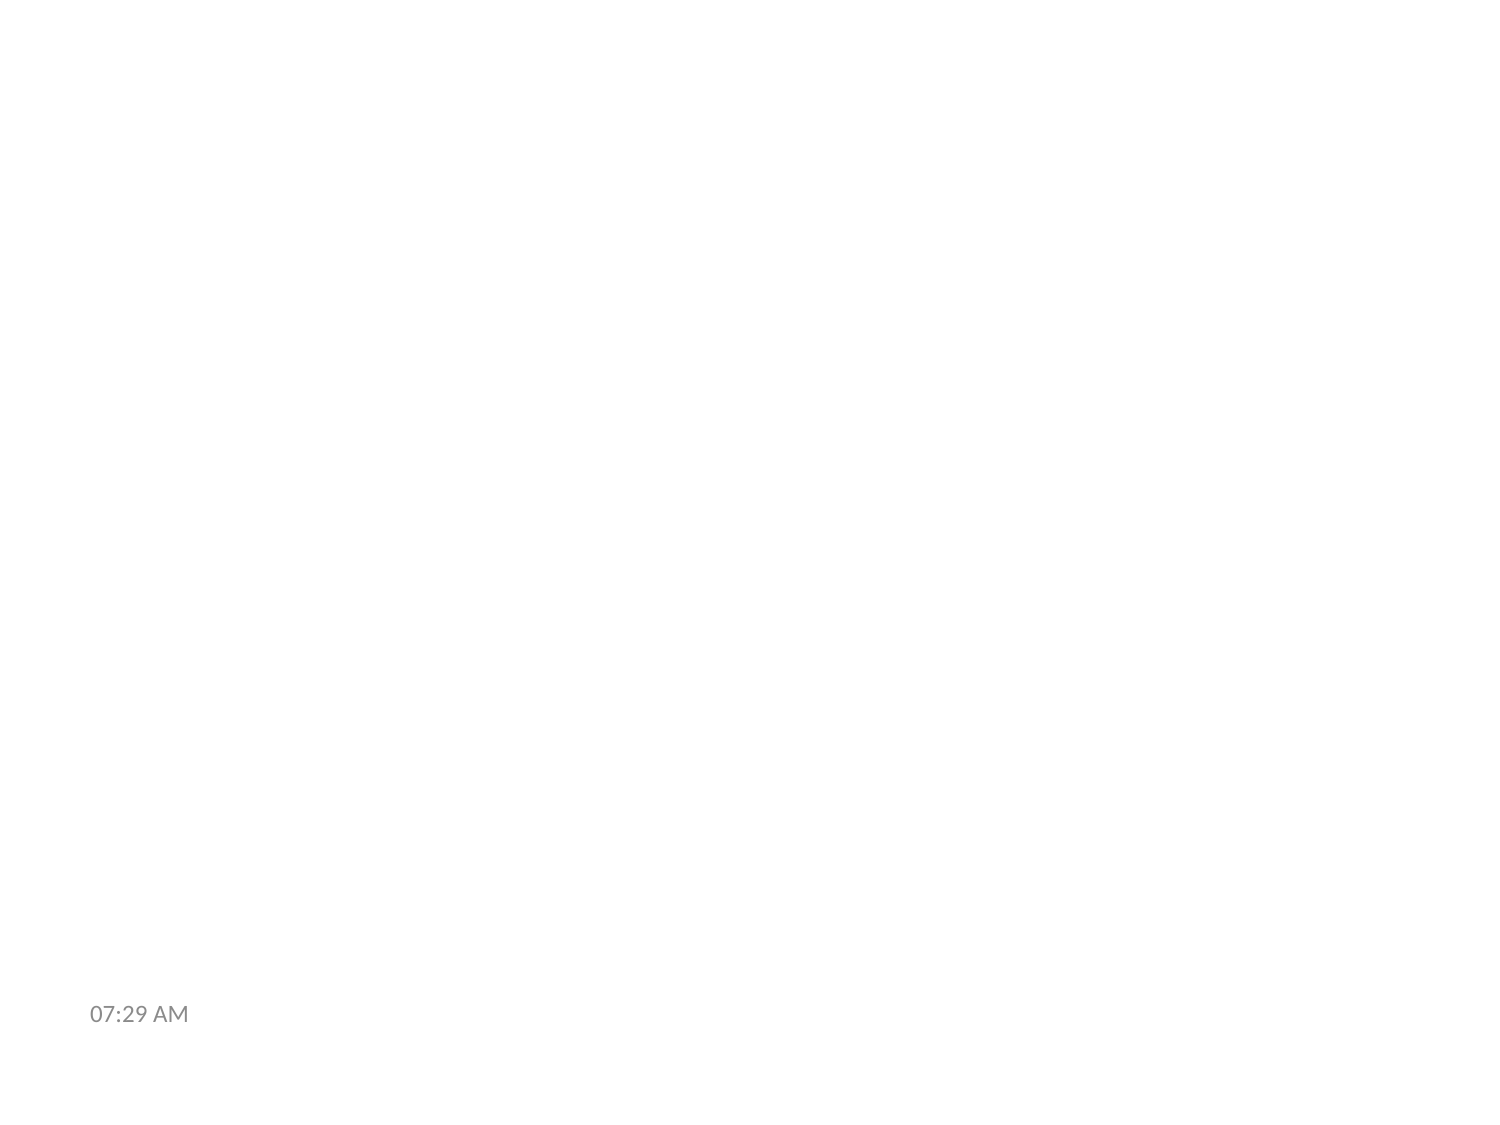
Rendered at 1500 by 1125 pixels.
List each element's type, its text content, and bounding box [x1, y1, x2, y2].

text_box 3:35 PM [75, 982, 425, 1043]
